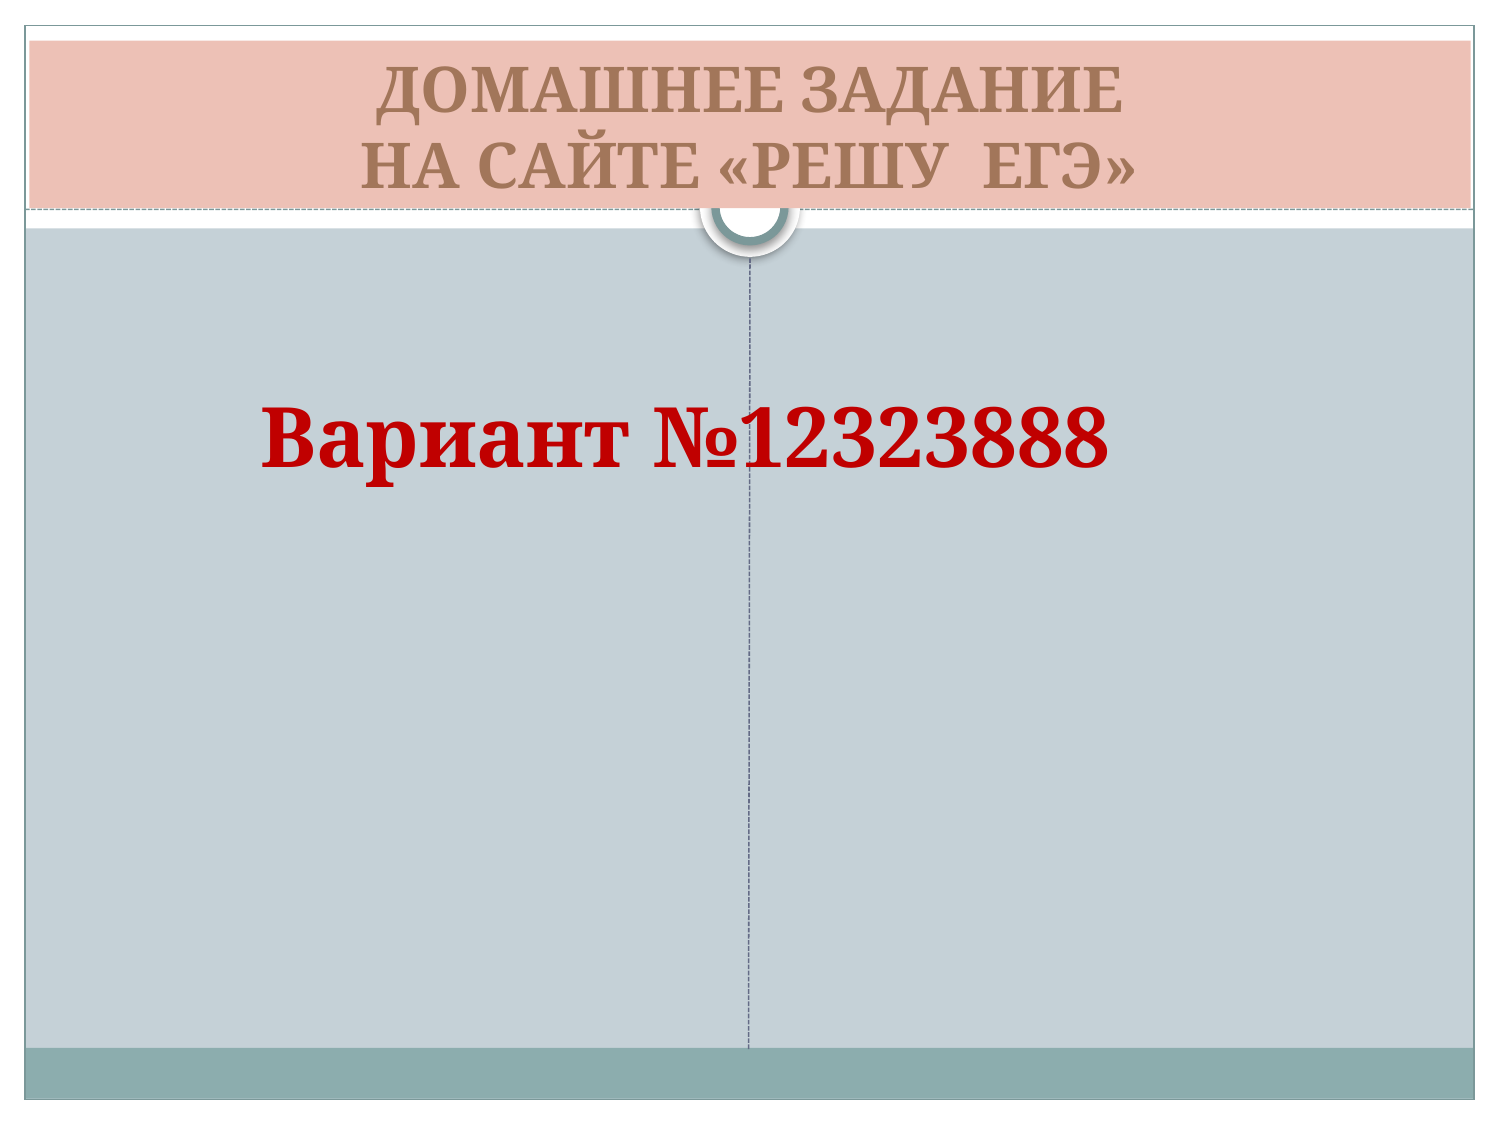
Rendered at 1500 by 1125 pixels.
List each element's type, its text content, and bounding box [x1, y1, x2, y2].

text_box [0, 0, 1500, 75]
title Домашнее задание на сайте «РЕШУ ЕГЭ» [29, 107, 1471, 209]
list Вариант №12323888 [49, 224, 787, 993]
title Домашнее задание на сайте «РЕШУ ЕГЭ» [29, 75, 1471, 106]
list [787, 224, 1450, 993]
